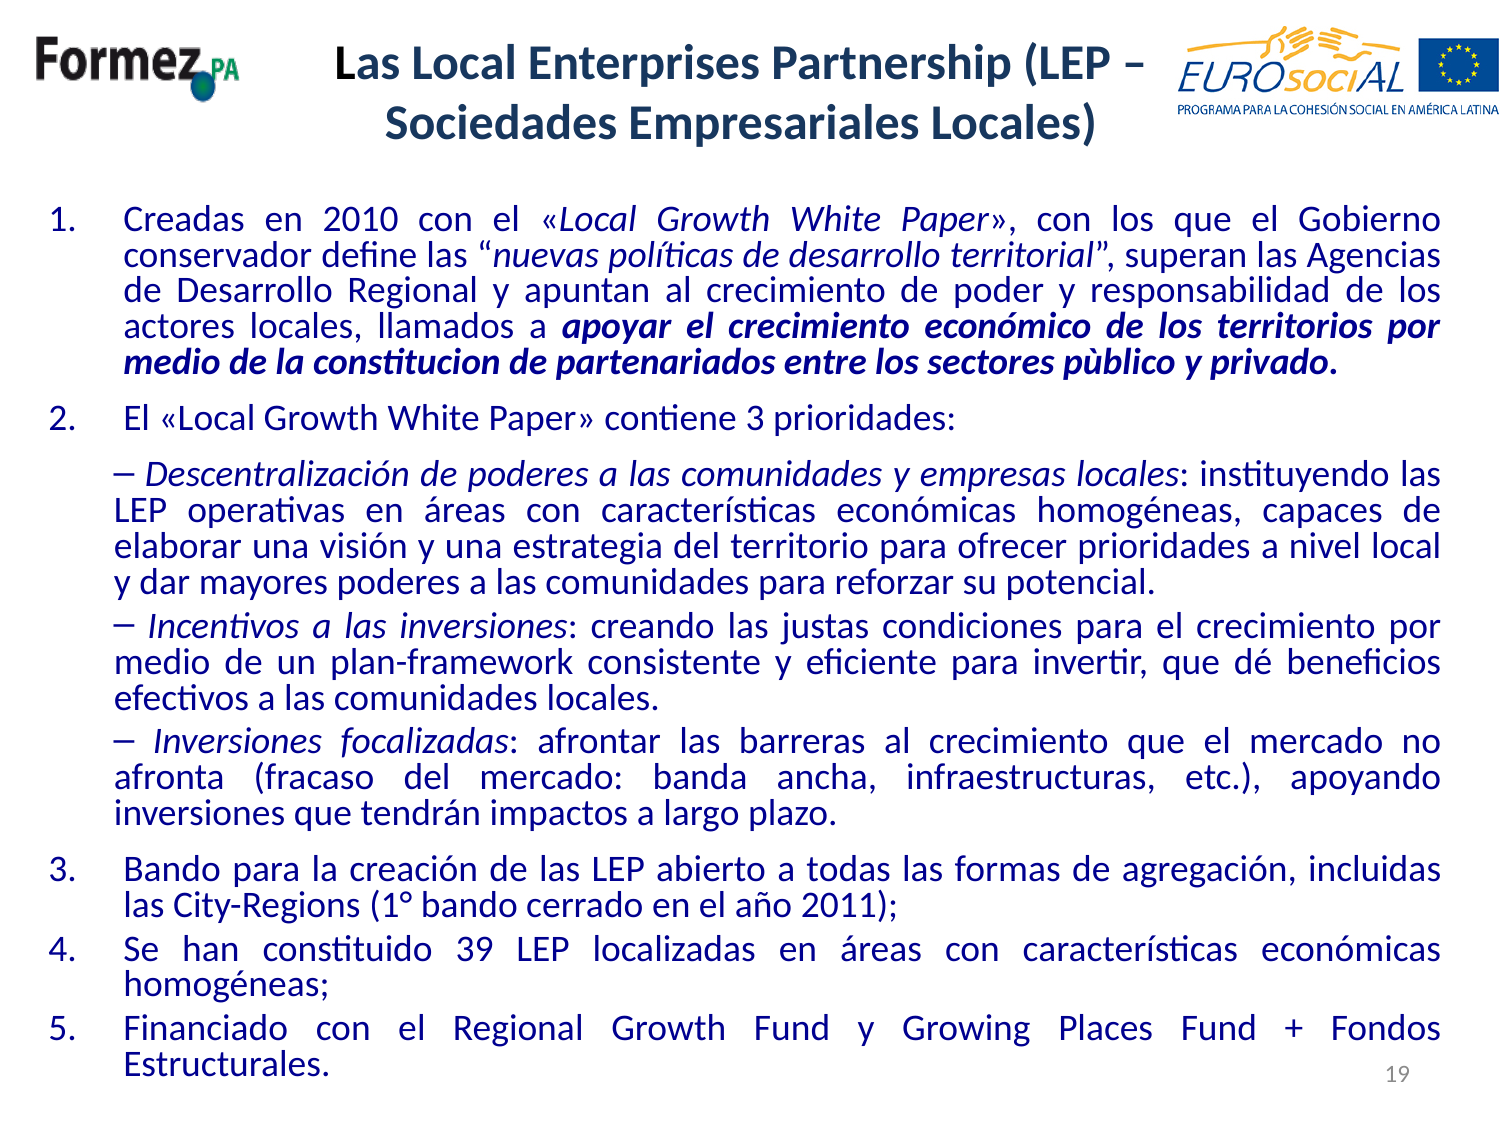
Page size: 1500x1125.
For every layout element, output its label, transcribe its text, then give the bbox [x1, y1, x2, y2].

picture [32, 26, 241, 105]
slide_number 19 [1074, 1075, 1425, 1103]
title Las Local Enterprises Partnership (LEP – Sociedades Empresariales Locales) [240, 26, 1243, 153]
text_box Creadas en 2010 con el «Local Growth White Paper», con los que el Gobierno conservador define las “nuevas políticas de desarrollo territorial”, superan las Agencias de Desarrollo Regional y apuntan al crecimiento de poder y responsabilidad de los actores locales, llamados a apoyar el crecimiento económico de los territorios por medio de la constitucion de partenariados entre los sectores pùblico y privado. El «Local Growth White Paper» contiene 3 prioridades: Descentralización de poderes a las comunidades y empresas locales: instituyendo las LEP operativas en áreas con características económicas homogéneas, capaces de elaborar una visión y una estrategia del territorio para ofrecer prioridades a nivel local y dar mayores poderes a las comunidades para reforzar su potencial. Incentivos a las inversiones: creando las justas condiciones para el crecimiento por medio de un plan-framework consistente y eficiente para invertir, que dé beneficios efectivos a las comunidades locales. Inversiones focalizadas: afrontar las barreras al crecimiento que el mercado no afronta (fracaso del mercado: banda ancha, infraestructuras, etc.), apoyando inversiones que tendrán impactos a largo plazo. 3. Bando para la creación de las LEP abierto a todas las formas de agregación, incluidas las City-Regions (1° bando cerrado en el año 2011); 4. Se han constituido 39 LEP localizadas en áreas con características económicas homogéneas; 5. Financiado con el Regional Growth Fund y Growing Places Fund + Fondos Estructurales. [33, 194, 1457, 1075]
picture [1174, 26, 1500, 116]
